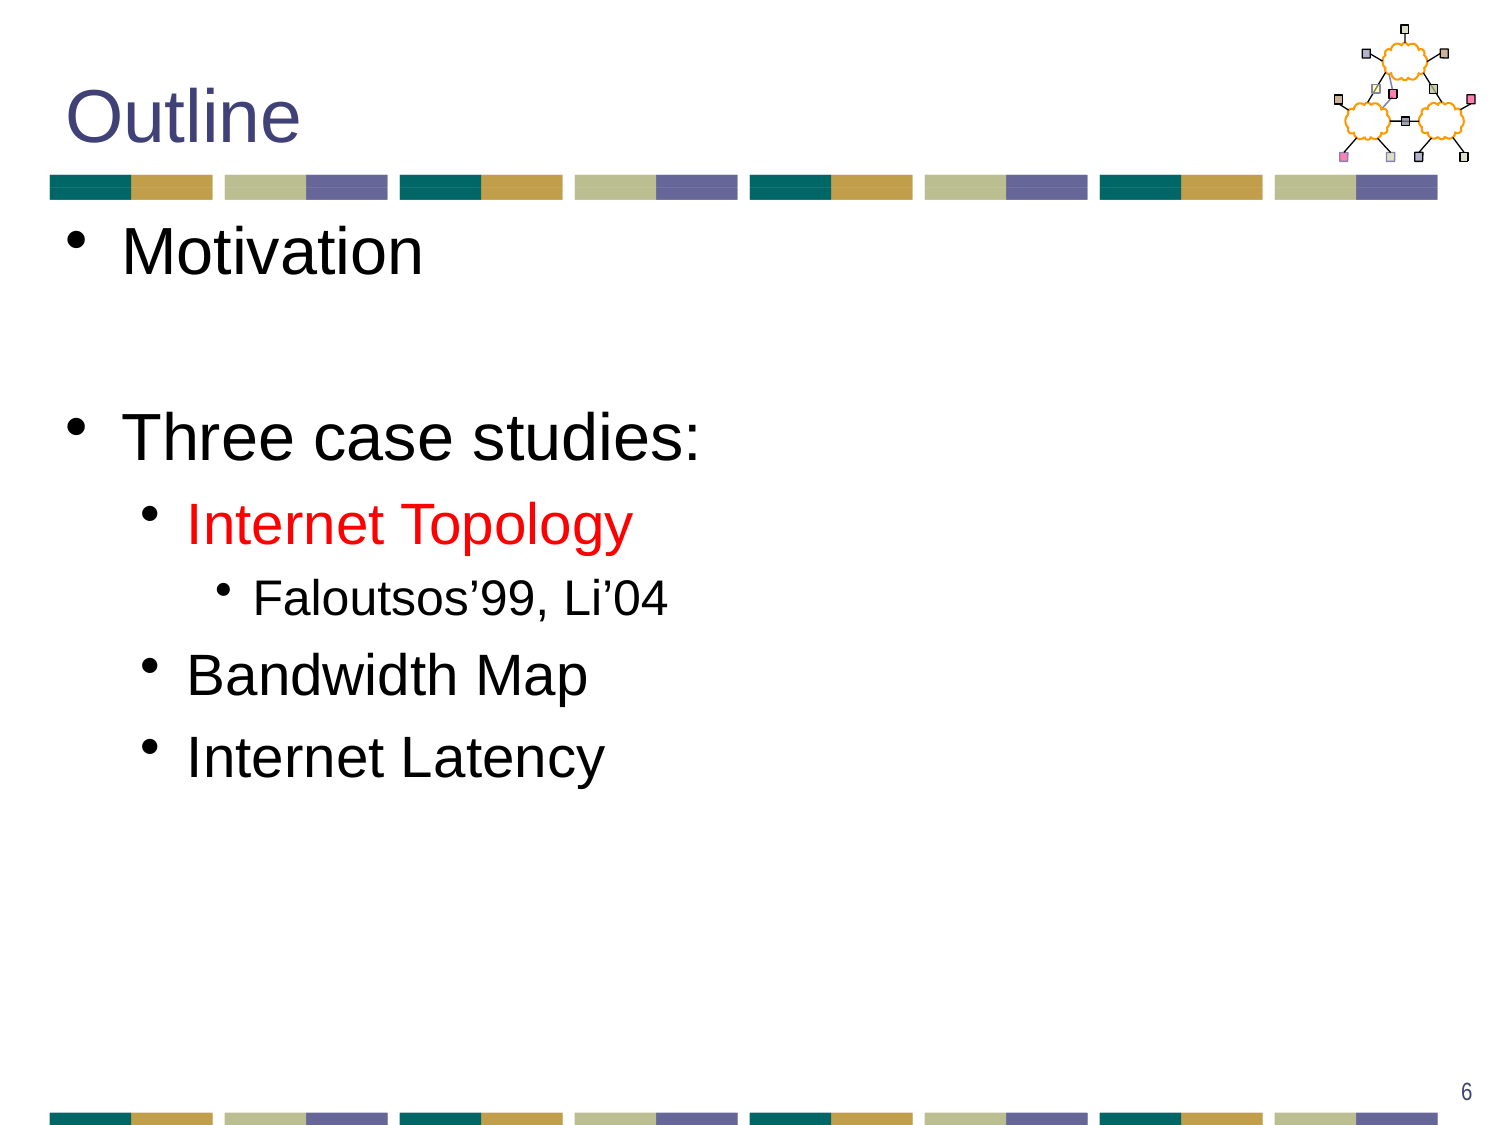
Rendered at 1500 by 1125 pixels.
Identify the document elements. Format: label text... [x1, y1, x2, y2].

title Outline [50, 62, 1438, 163]
list Motivation Three case studies: Internet Topology Faloutsos’99, Li’04 Bandwidth Map Internet Latency [50, 200, 1438, 1000]
slide_number 6 [1174, 1037, 1488, 1113]
